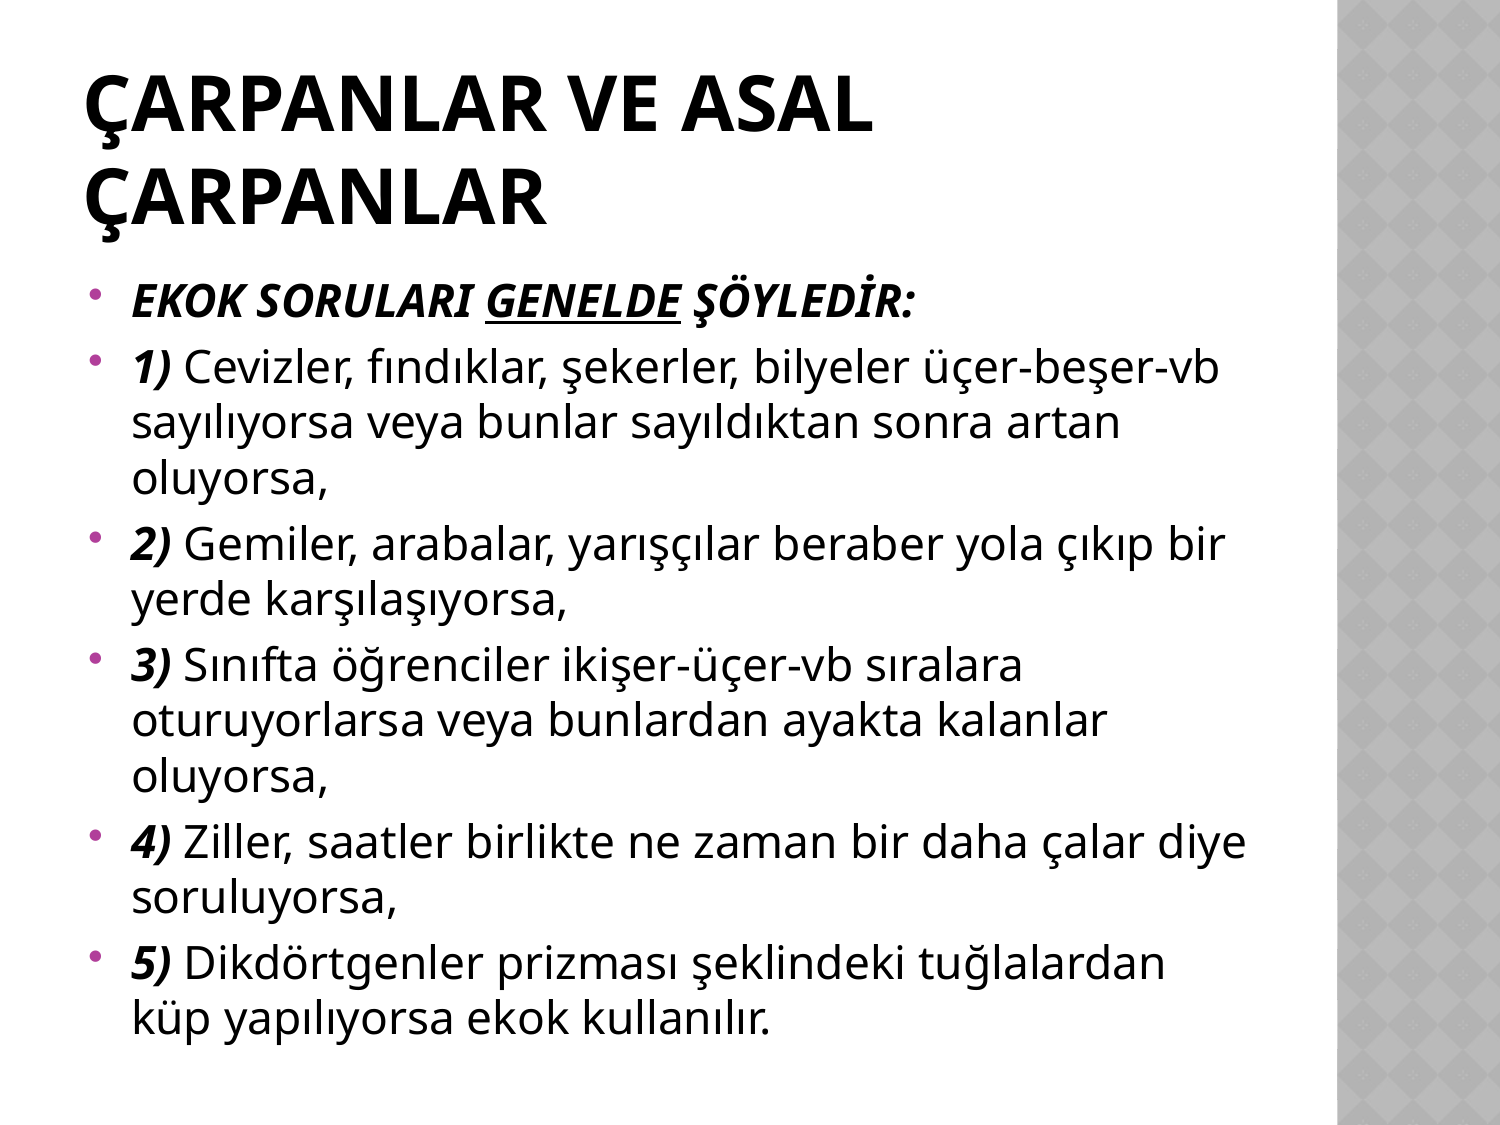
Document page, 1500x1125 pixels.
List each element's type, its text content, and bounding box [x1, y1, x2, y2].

title Çarpanlar ve asal çarpanlar [75, 52, 1263, 240]
list EKOK SORULARI GENELDE ŞÖYLEDİR: 1) Cevizler, fındıklar, şekerler, bilyeler üçer-beşer-vb sayılıyorsa veya bunlar sayıldıktan sonra artan oluyorsa, 2) Gemiler, arabalar, yarışçılar beraber yola çıkıp bir yerde karşılaşıyorsa, 3) Sınıfta öğrenciler ikişer-üçer-vb sıralara oturuyorlarsa veya bunlardan ayakta kalanlar oluyorsa, 4) Ziller, saatler birlikte ne zaman bir daha çalar diye soruluyorsa, 5) Dikdörtgenler prizması şeklindeki tuğlalardan küp yapılıyorsa ekok kullanılır. [75, 264, 1263, 1059]
